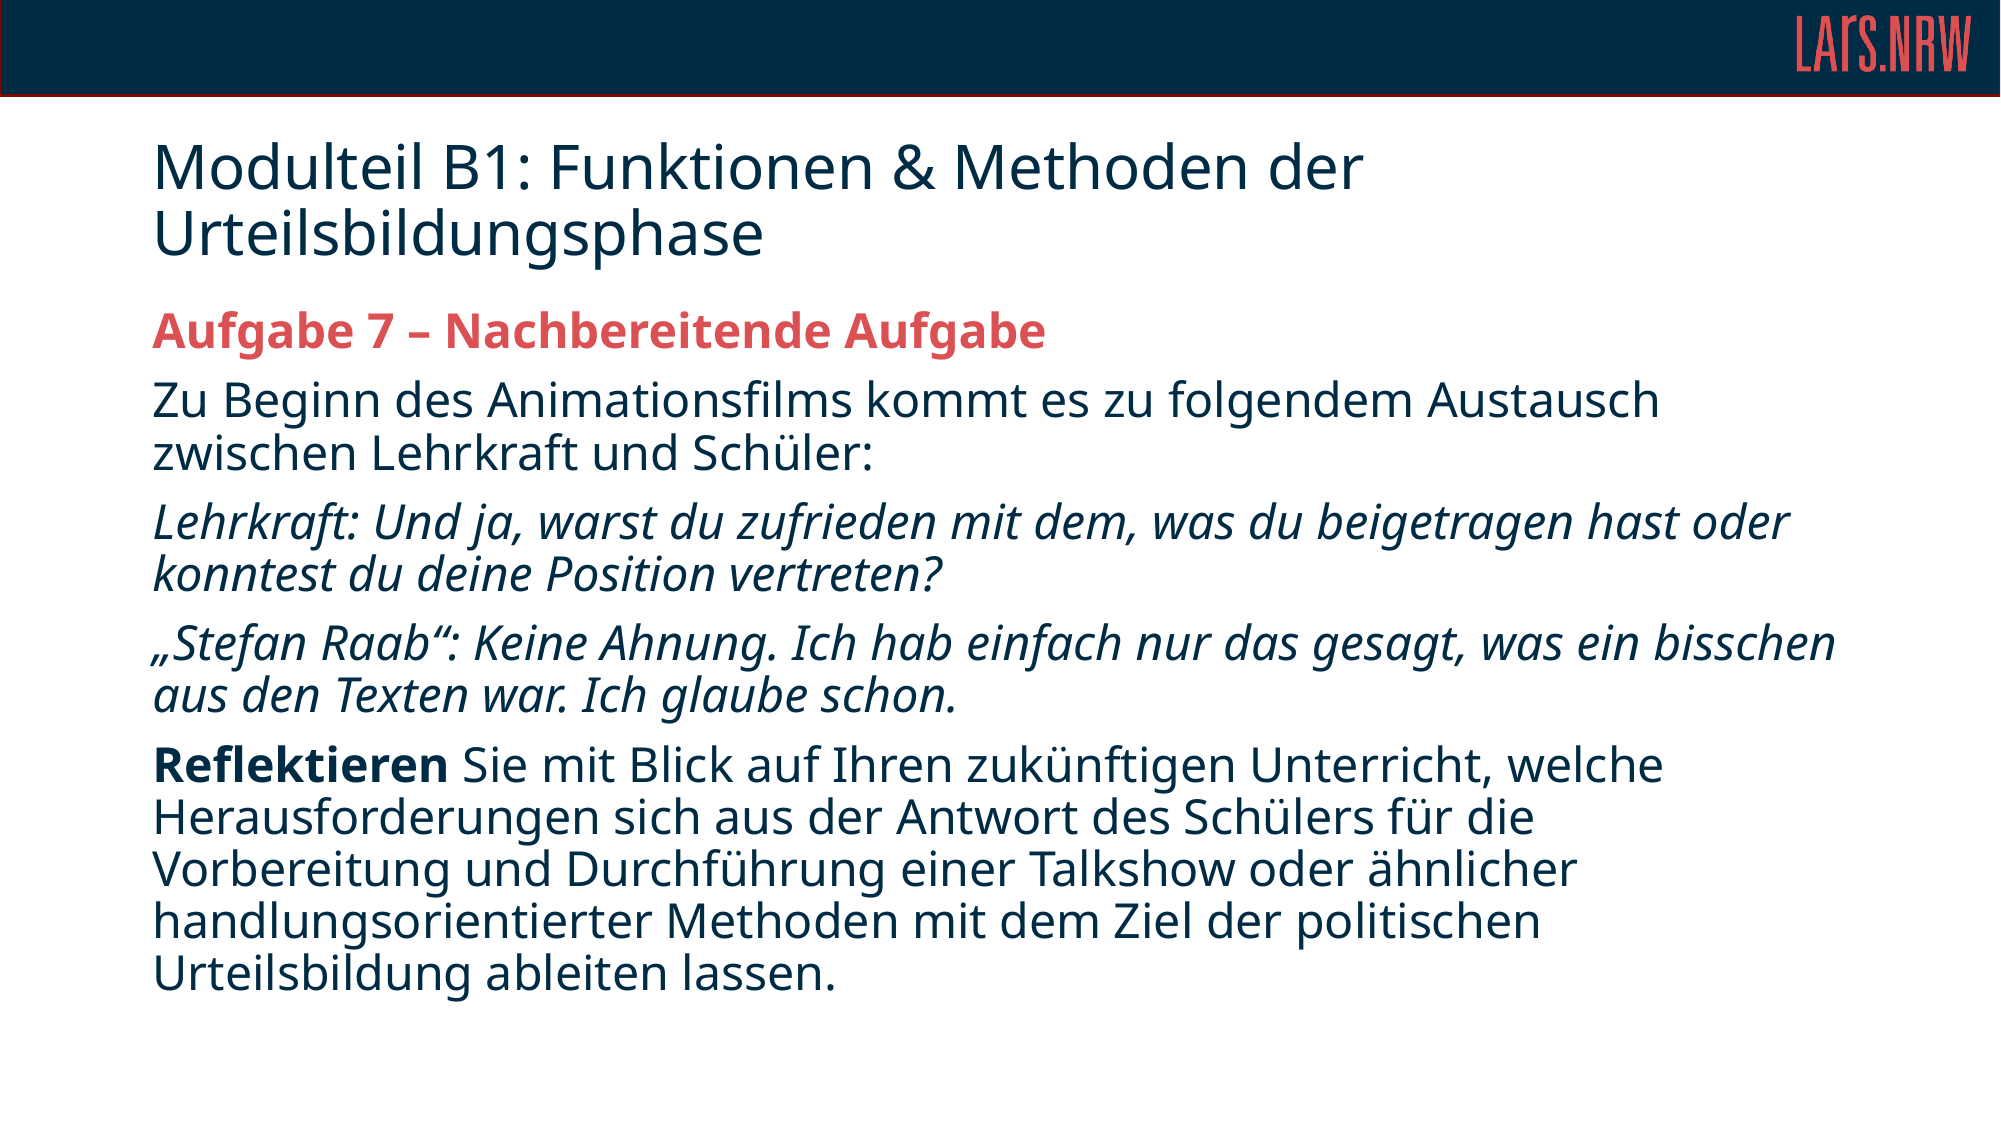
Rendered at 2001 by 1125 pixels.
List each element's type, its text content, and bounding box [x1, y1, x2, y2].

picture [1779, 3, 1977, 86]
list Aufgabe 7 – Nachbereitende Aufgabe Zu Beginn des Animationsfilms kommt es zu folgendem Austausch zwischen Lehrkraft und Schüler: Lehrkraft: Und ja, warst du zufrieden mit dem, was du beigetragen hast oder konntest du deine Position vertreten? „Stefan Raab“: Keine Ahnung. Ich hab einfach nur das gesagt, was ein bisschen aus den Texten war. Ich glaube schon. Reflektieren Sie mit Blick auf Ihren zukünftigen Unterricht, welche Herausforderungen sich aus der Antwort des Schülers für die Vorbereitung und Durchführung einer Talkshow oder ähnlicher handlungsorientierter Methoden mit dem Ziel der politischen Urteilsbildung ableiten lassen. [137, 299, 1863, 1014]
title Modulteil B1: Funktionen & Methoden der Urteilsbildungsphase [137, 128, 1863, 278]
